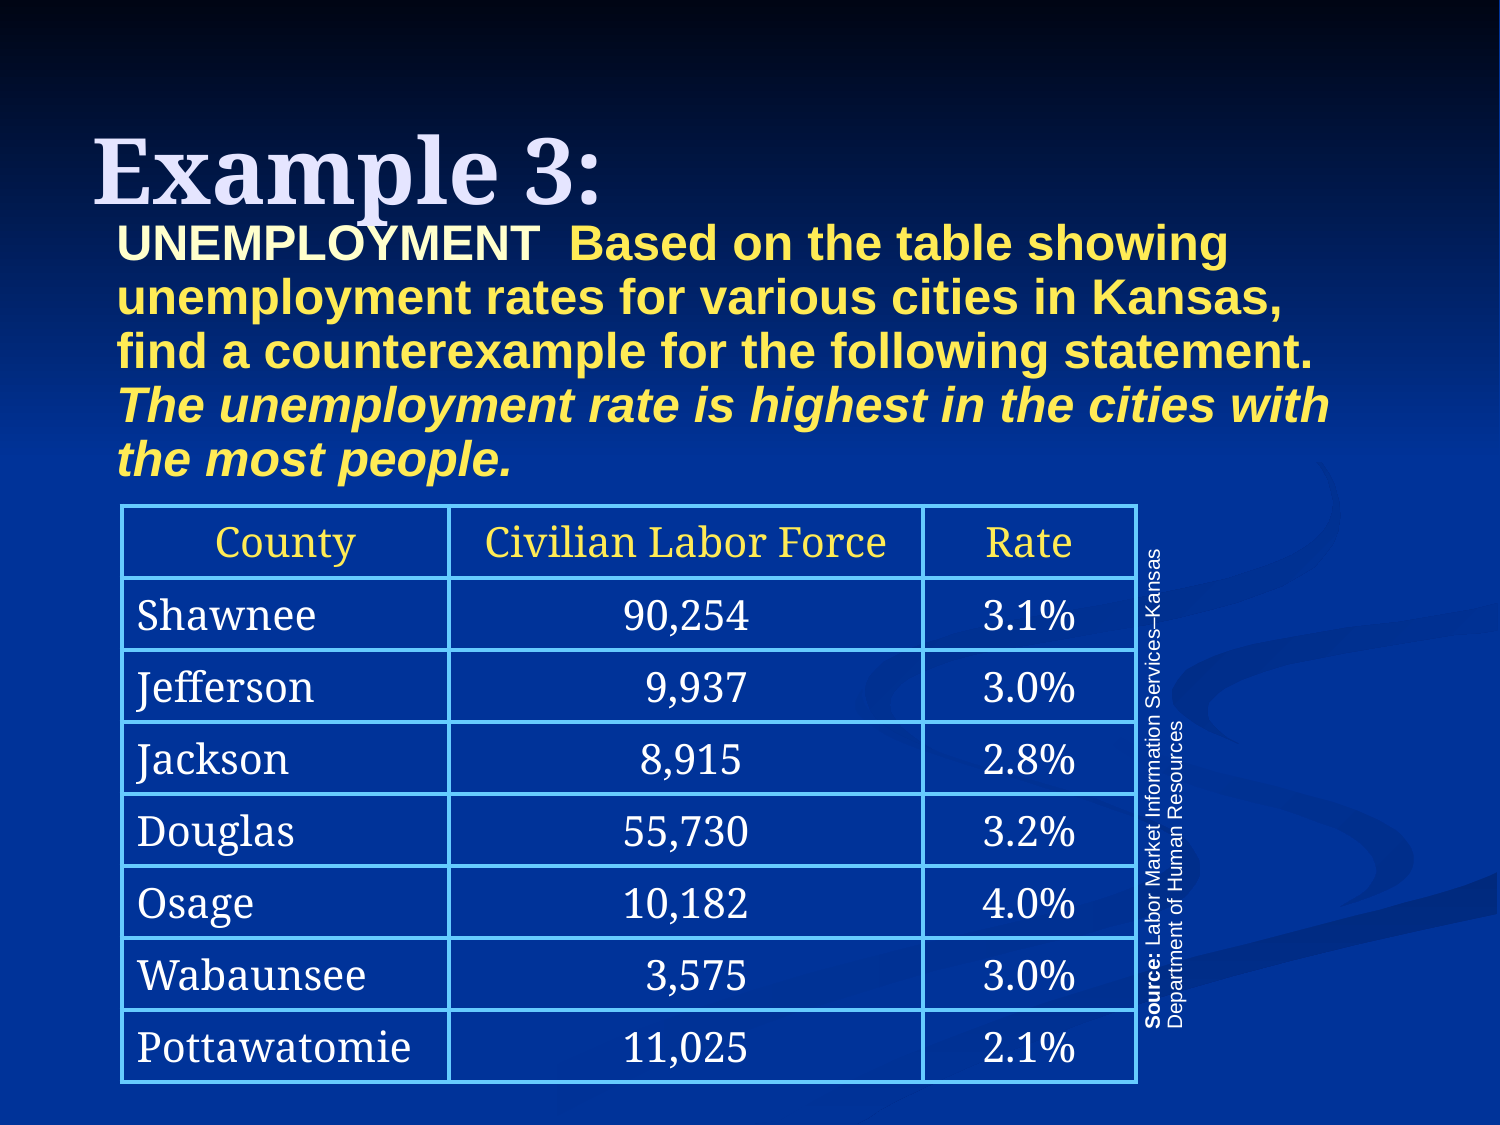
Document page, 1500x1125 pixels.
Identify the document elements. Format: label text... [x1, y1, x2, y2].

table_cell 90,254 [451, 580, 921, 648]
table_cell 3.2% [925, 796, 1134, 864]
table_cell Osage [124, 868, 447, 936]
table_header Rate [925, 508, 1134, 576]
table_cell Jefferson [124, 652, 447, 720]
table_cell Wabaunsee [124, 940, 447, 1008]
table_cell 9,937 [451, 652, 921, 720]
table_cell 3.0% [925, 940, 1134, 1008]
text_box Source: Labor Market Information Services–Kansas Department of Human Resources [1134, 533, 1194, 1045]
table_cell 10,182 [451, 868, 921, 936]
table_cell Pottawatomie [124, 1012, 447, 1080]
table_cell 55,730 [451, 796, 921, 864]
table_cell 2.1% [925, 1012, 1134, 1080]
table_cell Shawnee [124, 580, 447, 648]
table_cell 11,025 [451, 1012, 921, 1080]
table_cell 3.1% [925, 580, 1134, 648]
table_cell 4.0% [925, 868, 1134, 936]
table_cell 2.8% [925, 724, 1134, 792]
table_header County [124, 508, 447, 576]
table_cell Jackson [124, 724, 447, 792]
table_cell 3,575 [451, 940, 921, 1008]
table_header Civilian Labor Force [451, 508, 921, 576]
title Example 3: [77, 49, 1413, 286]
table_cell 8,915 [451, 724, 921, 792]
table_cell Douglas [124, 796, 447, 864]
table_cell 3.0% [925, 652, 1134, 720]
